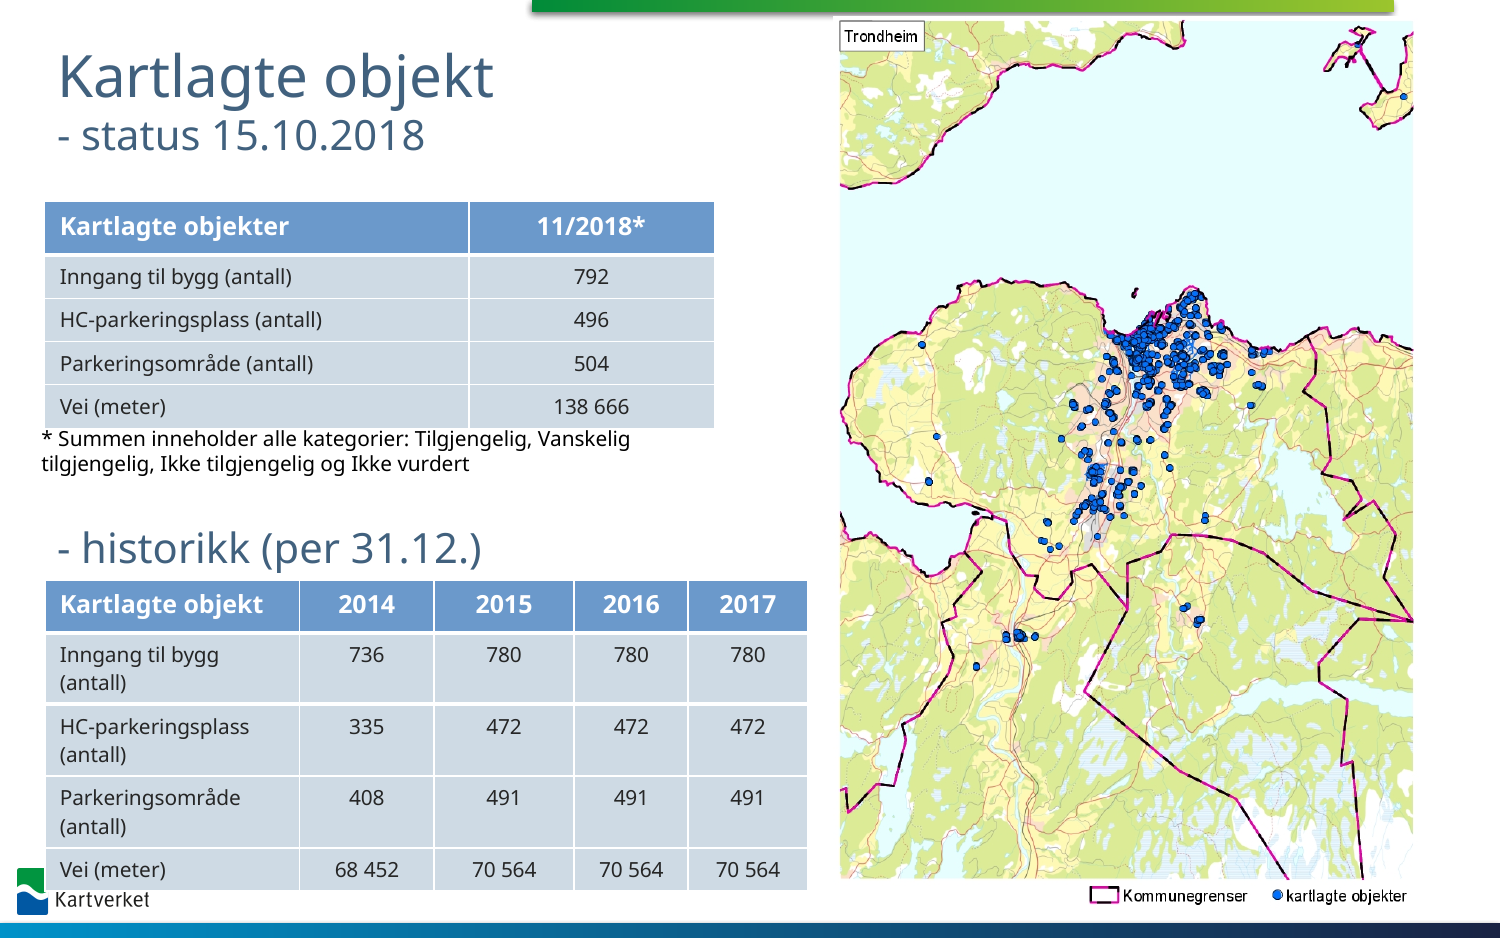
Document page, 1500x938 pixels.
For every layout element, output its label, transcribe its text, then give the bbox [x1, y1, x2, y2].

table_cell 472 [689, 706, 807, 775]
table_cell Vei (meter) [45, 385, 468, 417]
picture [833, 16, 1419, 913]
table_cell 335 [300, 706, 433, 775]
table_cell 70 564 [435, 849, 573, 890]
table_header Kartlagte objekter [45, 202, 468, 253]
table_header Kartlagte objekt [46, 581, 299, 631]
table_cell 472 [435, 706, 573, 775]
table_cell 70 564 [689, 849, 807, 890]
table_cell 70 564 [575, 849, 687, 890]
table_cell Inngang til bygg (antall) [46, 635, 299, 702]
text_box * Summen inneholder alle kategorier: Tilgjengelig, Vanskelig tilgjengelig, Ikke tilgjengelig og Ikke vurdert [26, 417, 711, 483]
table_header 2017 [689, 581, 807, 631]
table_cell Vei (meter) [46, 849, 299, 890]
table_cell 736 [300, 635, 433, 702]
table_cell 68 452 [300, 849, 433, 890]
table_cell 504 [470, 342, 714, 384]
table_cell 780 [575, 635, 687, 702]
table_cell 496 [470, 299, 714, 341]
table_cell 491 [689, 777, 807, 847]
table_cell HC-parkeringsplass (antall) [46, 706, 299, 775]
table_header 2016 [575, 581, 687, 631]
table_cell Parkeringsområde (antall) [45, 342, 468, 384]
table_cell 780 [689, 635, 807, 702]
table_cell 472 [575, 706, 687, 775]
table_cell 491 [435, 777, 573, 847]
table_cell 780 [435, 635, 573, 702]
table_cell Parkeringsområde (antall) [46, 777, 299, 847]
table_cell 792 [470, 257, 714, 298]
table_header 2014 [300, 581, 433, 631]
table_cell 408 [300, 777, 433, 847]
table_cell HC-parkeringsplass (antall) [45, 299, 468, 341]
table_header 11/2018* [470, 202, 714, 253]
table_cell 138 666 [470, 385, 714, 428]
table_cell 491 [575, 777, 687, 847]
table_header 2015 [435, 581, 573, 631]
table_cell Inngang til bygg (antall) [45, 257, 468, 298]
text_box Kartlagte objekt - status 15.10.2018 [42, 24, 828, 167]
text_box - historikk (per 31.12.) [42, 496, 828, 580]
